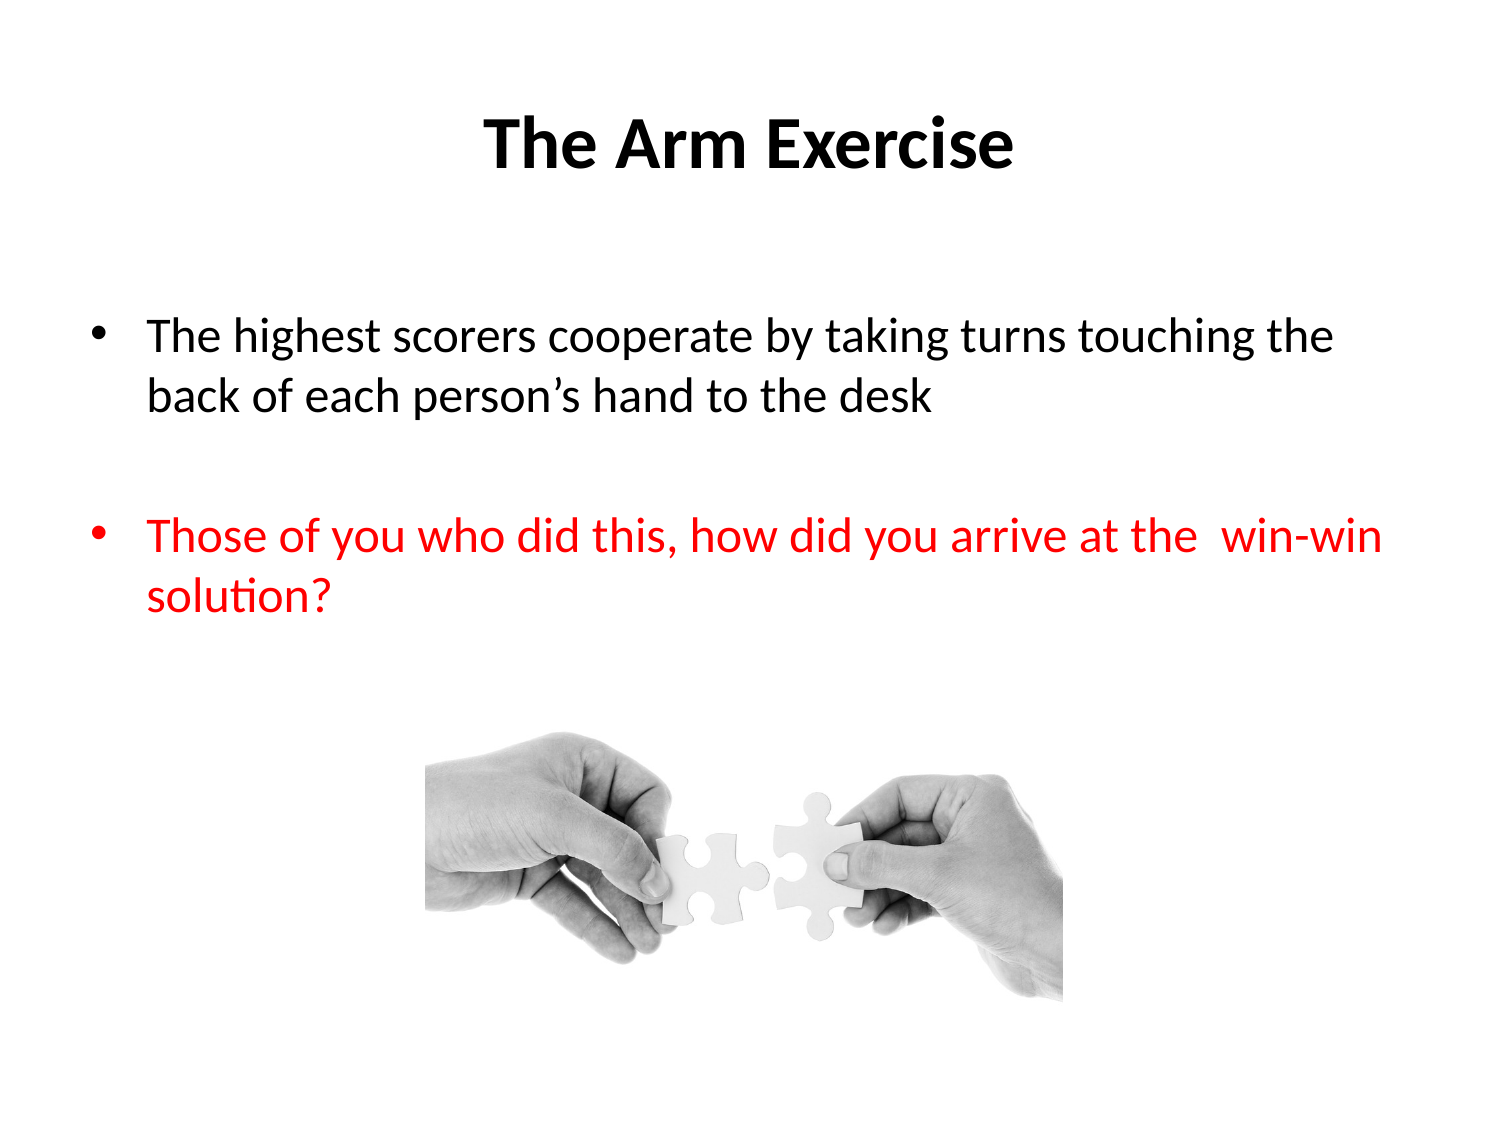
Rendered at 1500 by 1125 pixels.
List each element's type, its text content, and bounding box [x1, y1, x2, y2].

picture [424, 649, 1063, 1076]
title The Arm Exercise [75, 45, 1425, 233]
list The highest scorers cooperate by taking turns touching the back of each person’s hand to the desk Those of you who did this, how did you arrive at the win-win solution? [75, 295, 1425, 1038]
